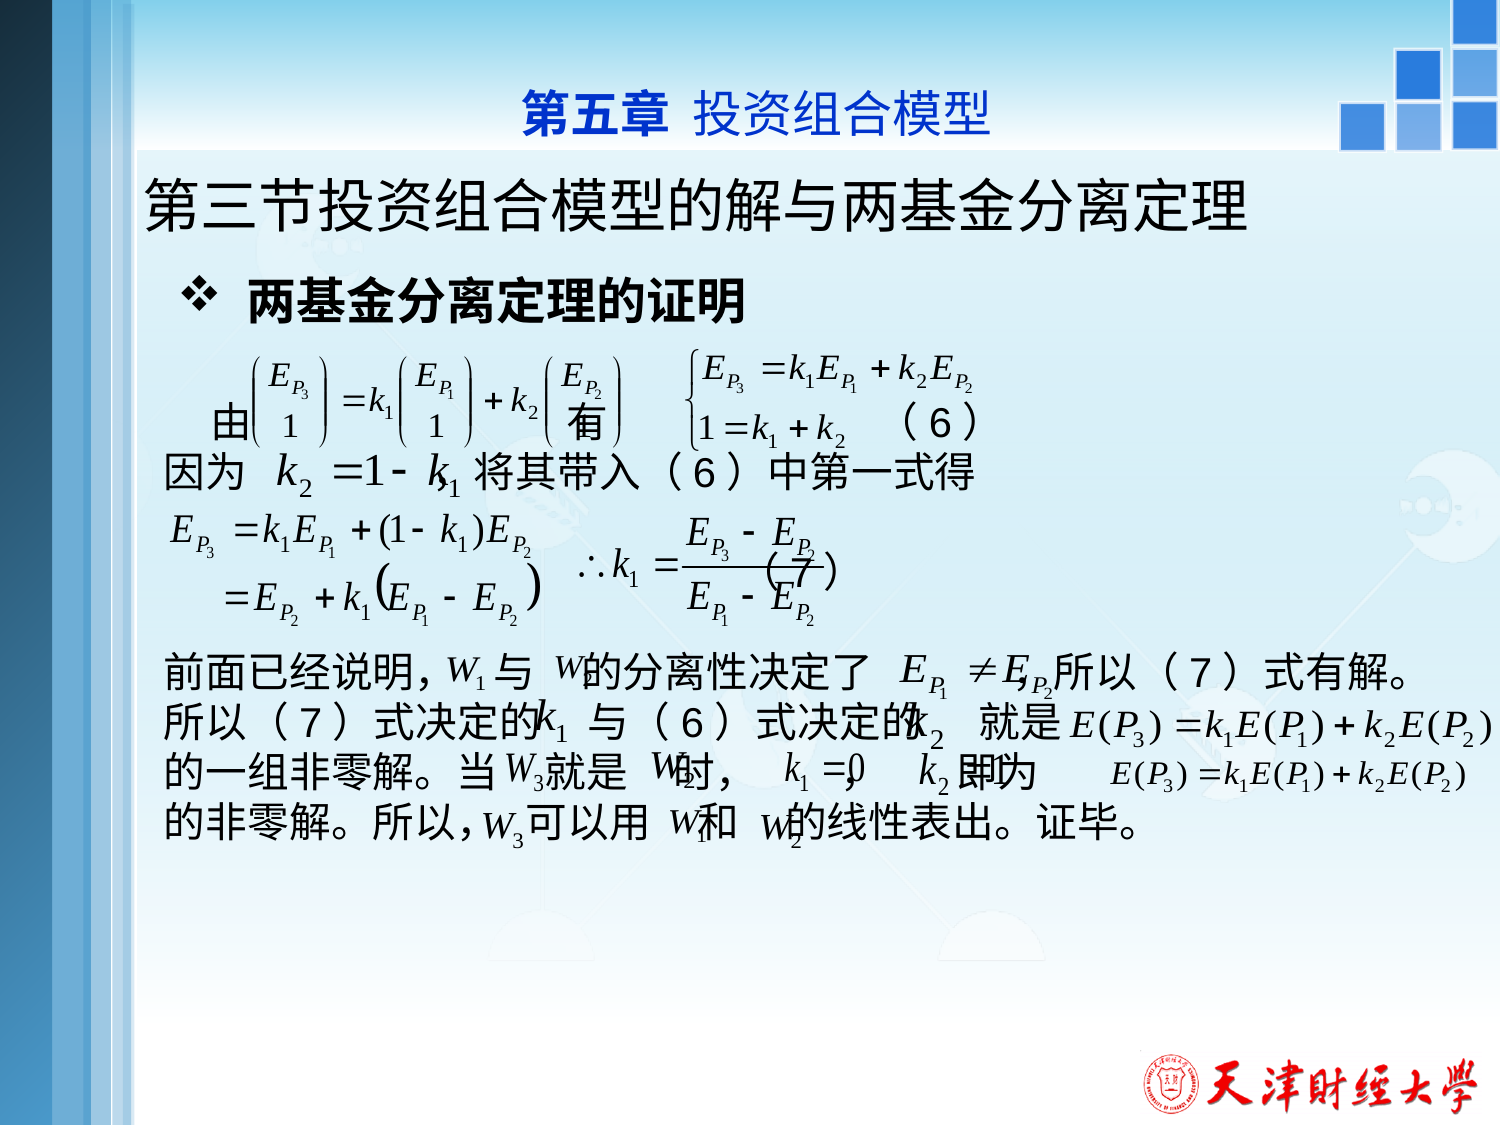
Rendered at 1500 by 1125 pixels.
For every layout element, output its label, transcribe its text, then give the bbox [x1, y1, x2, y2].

text_box [122, 150, 132, 965]
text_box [891, 641, 1064, 707]
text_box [1104, 751, 1473, 801]
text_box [756, 802, 809, 855]
text_box 由 有 （6） 因为 ，将其带入（6）中第一式得 （7） 前面已经说明， 与 的分离性决定了 ，所以（7）式有解。 所以（7）式决定的 与（6）式决定的 就是 的一组非零解。当 就是 时， ， 即为 的非零解。所以， 可以用 和 的线性表出。证毕。 [149, 338, 1500, 854]
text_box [442, 644, 493, 697]
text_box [478, 800, 532, 859]
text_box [501, 739, 551, 803]
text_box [646, 739, 703, 796]
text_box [527, 686, 576, 750]
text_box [778, 739, 871, 799]
picture [132, 150, 1500, 965]
title 第三节投资组合模型的解与两基金分离定理 [127, 154, 1382, 255]
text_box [897, 687, 953, 758]
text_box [574, 504, 832, 637]
picture [1131, 1049, 1500, 1119]
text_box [676, 340, 987, 460]
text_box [912, 739, 1016, 804]
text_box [1062, 699, 1500, 758]
text_box 两基金分离定理的证明 [162, 262, 1152, 338]
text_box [664, 798, 713, 849]
text_box 第五章 投资组合模型 [131, 74, 1382, 150]
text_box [268, 440, 468, 503]
picture [132, 150, 1337, 154]
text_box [551, 644, 599, 693]
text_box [163, 504, 543, 634]
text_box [244, 350, 631, 455]
